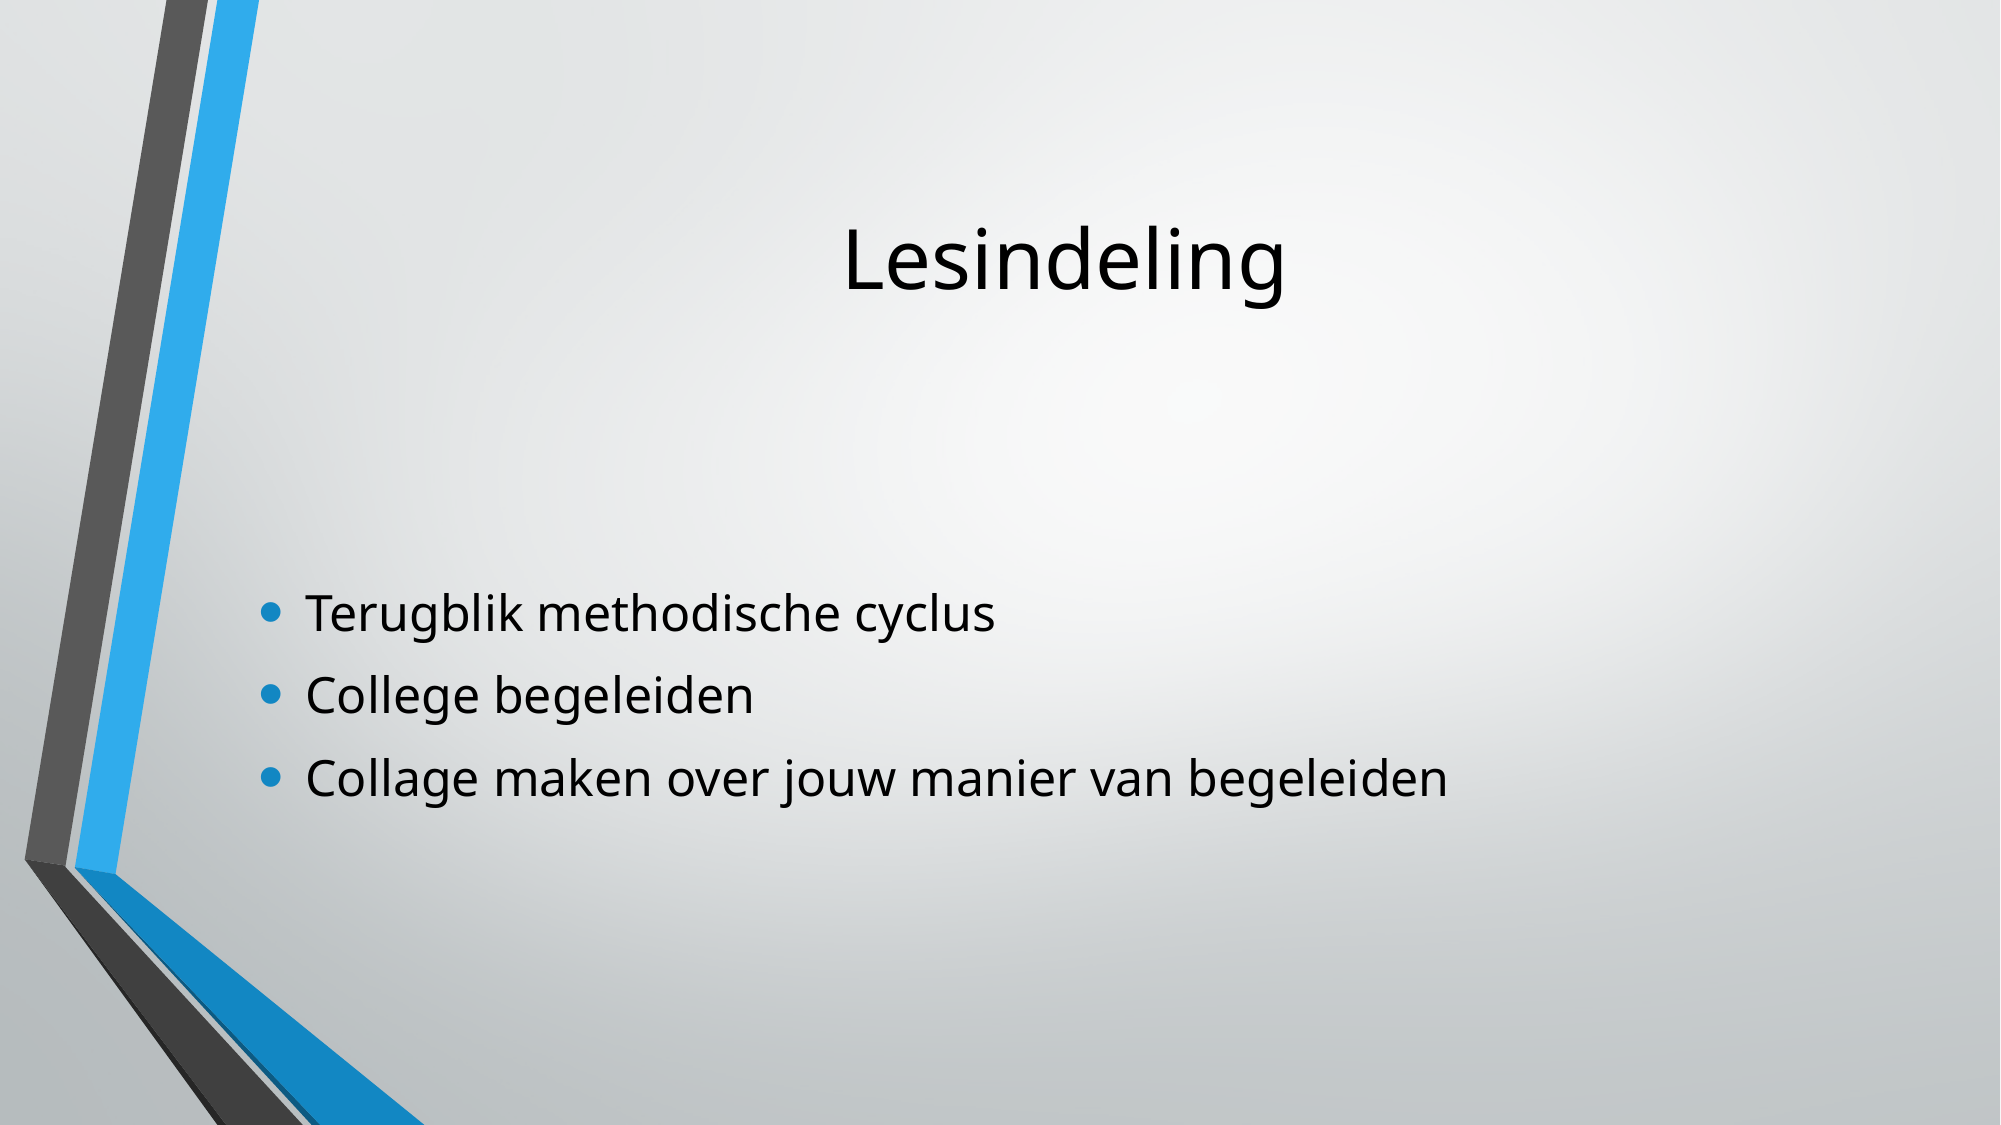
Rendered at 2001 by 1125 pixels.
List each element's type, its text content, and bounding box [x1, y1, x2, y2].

list Terugblik methodische cyclus College begeleiden Collage maken over jouw manier van begeleiden [243, 437, 1887, 950]
title Lesindeling [243, 112, 1887, 400]
